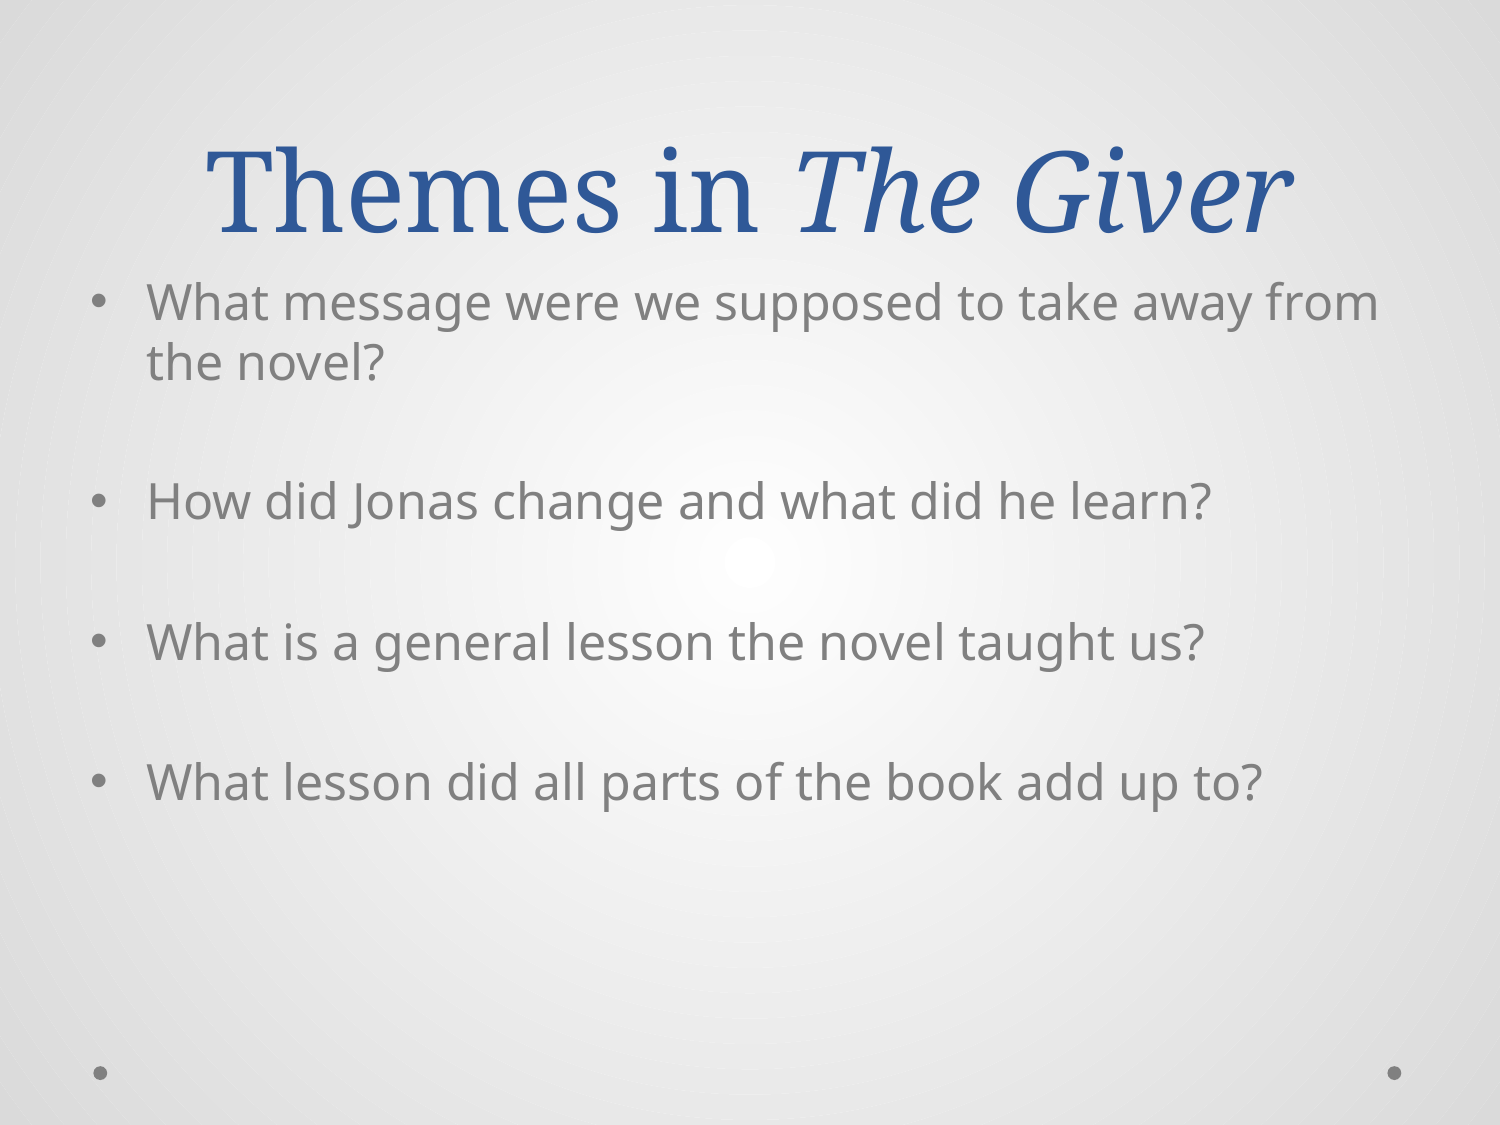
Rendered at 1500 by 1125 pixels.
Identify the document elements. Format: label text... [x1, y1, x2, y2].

title Themes in The Giver [75, 0, 1425, 262]
list What message were we supposed to take away from the novel? How did Jonas change and what did he learn? What is a general lesson the novel taught us? What lesson did all parts of the book add up to? [75, 262, 1425, 1005]
